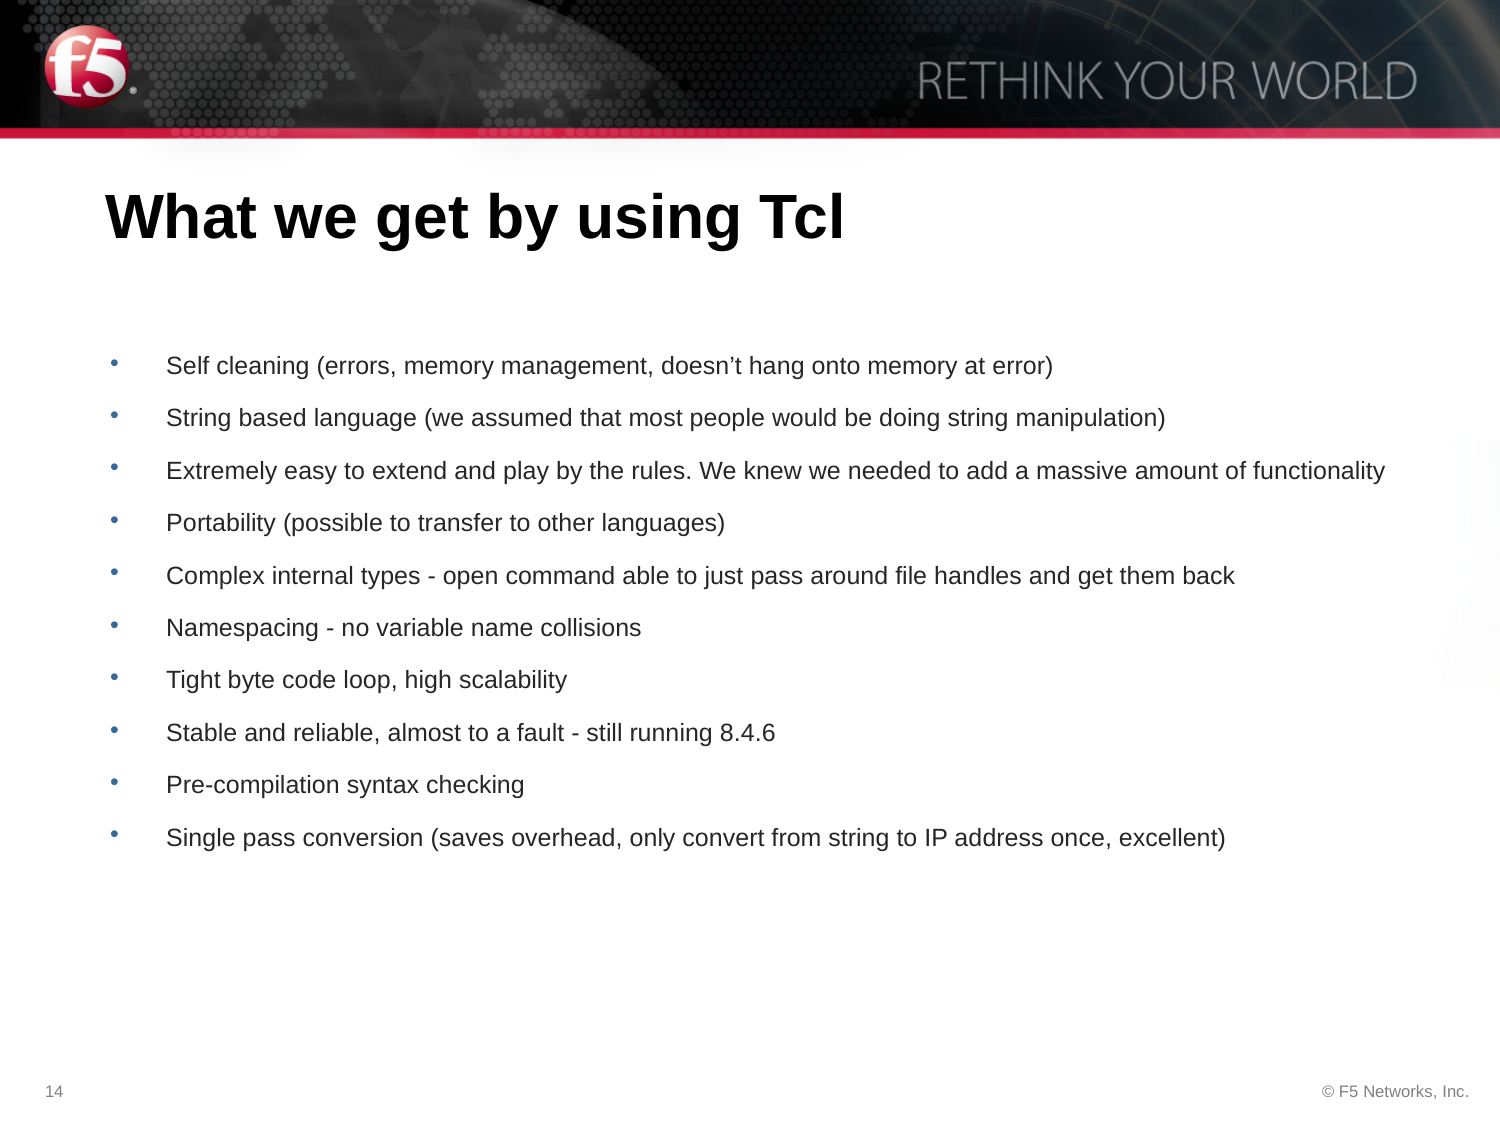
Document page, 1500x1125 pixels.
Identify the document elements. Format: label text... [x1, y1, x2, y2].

picture [0, 0, 1500, 1125]
title What we get by using Tcl [104, 179, 1396, 331]
list Self cleaning (errors, memory management, doesn’t hang onto memory at error) String based language (we assumed that most people would be doing string manipulation) Extremely easy to extend and play by the rules. We knew we needed to add a massive amount of functionality Portability (possible to transfer to other languages) Complex internal types - open command able to just pass around file handles and get them back Namespacing - no variable name collisions Tight byte code loop, high scalability Stable and reliable, almost to a fault - still running 8.4.6 Pre-compilation syntax checking Single pass conversion (saves overhead, only convert from string to IP address once, excellent) [110, 362, 1400, 1053]
